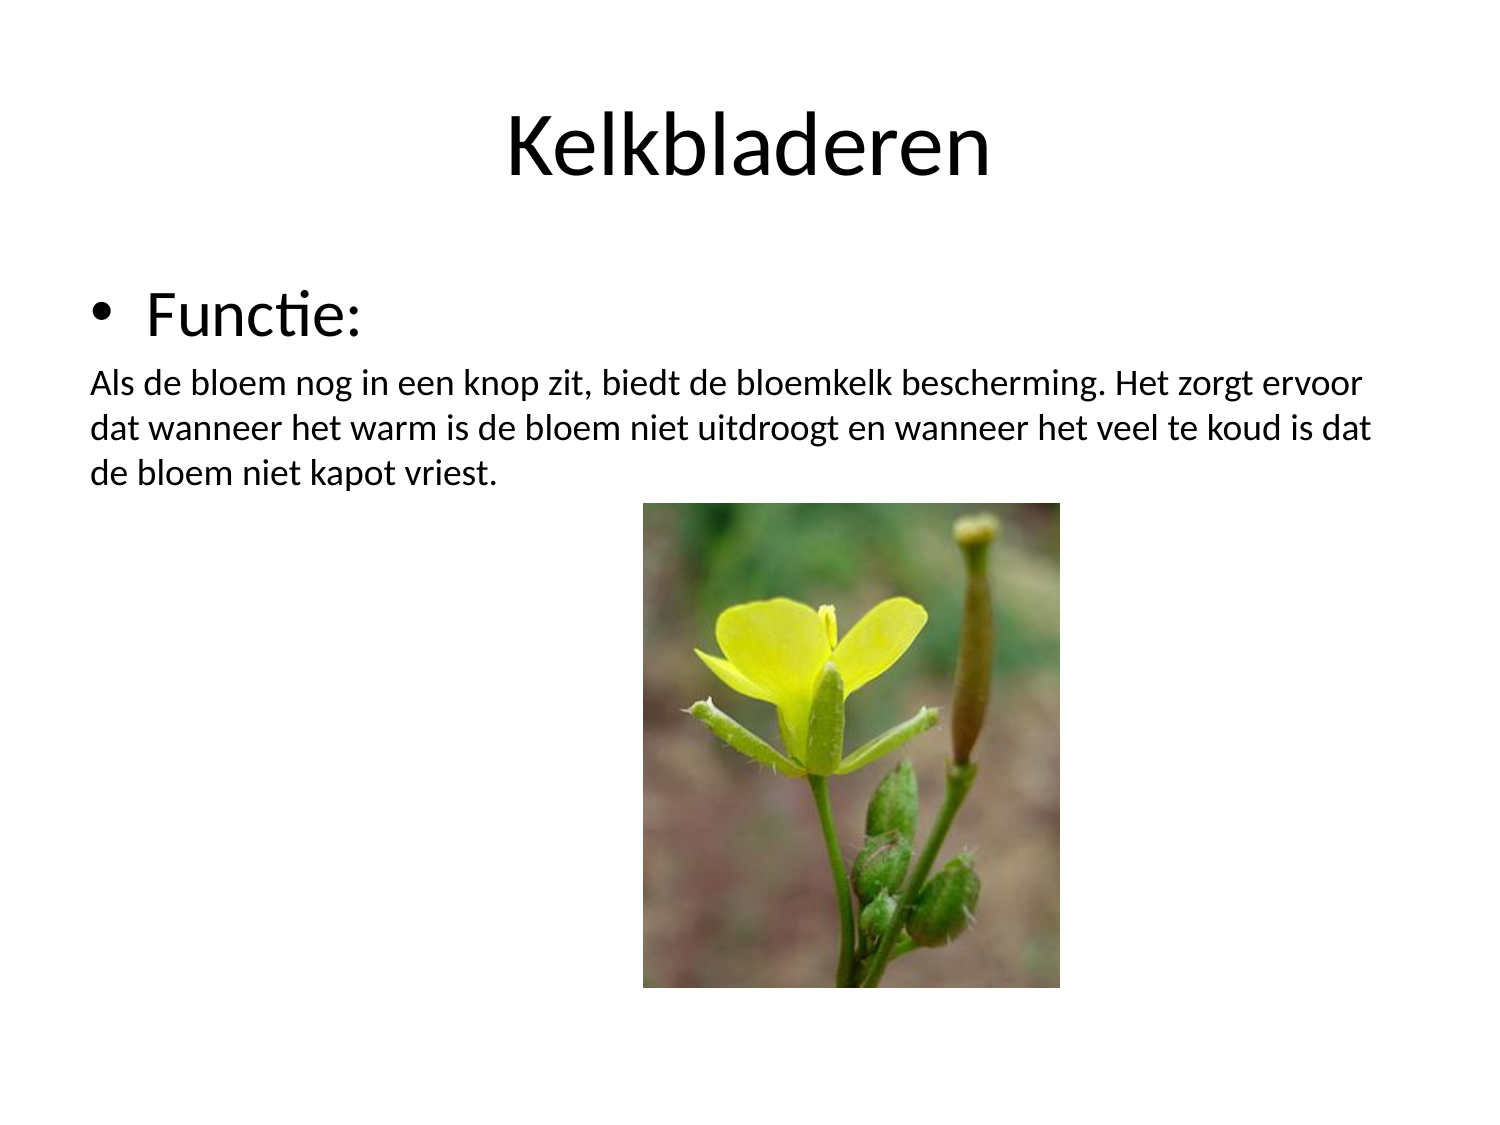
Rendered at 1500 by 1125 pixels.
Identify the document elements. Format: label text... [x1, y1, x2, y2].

title Kelkbladeren [75, 45, 1425, 233]
list Functie: Als de bloem nog in een knop zit, biedt de bloemkelk bescherming. Het zorgt ervoor dat wanneer het warm is de bloem niet uitdroogt en wanneer het veel te koud is dat de bloem niet kapot vriest. [75, 262, 1425, 1005]
picture [643, 503, 1060, 988]
